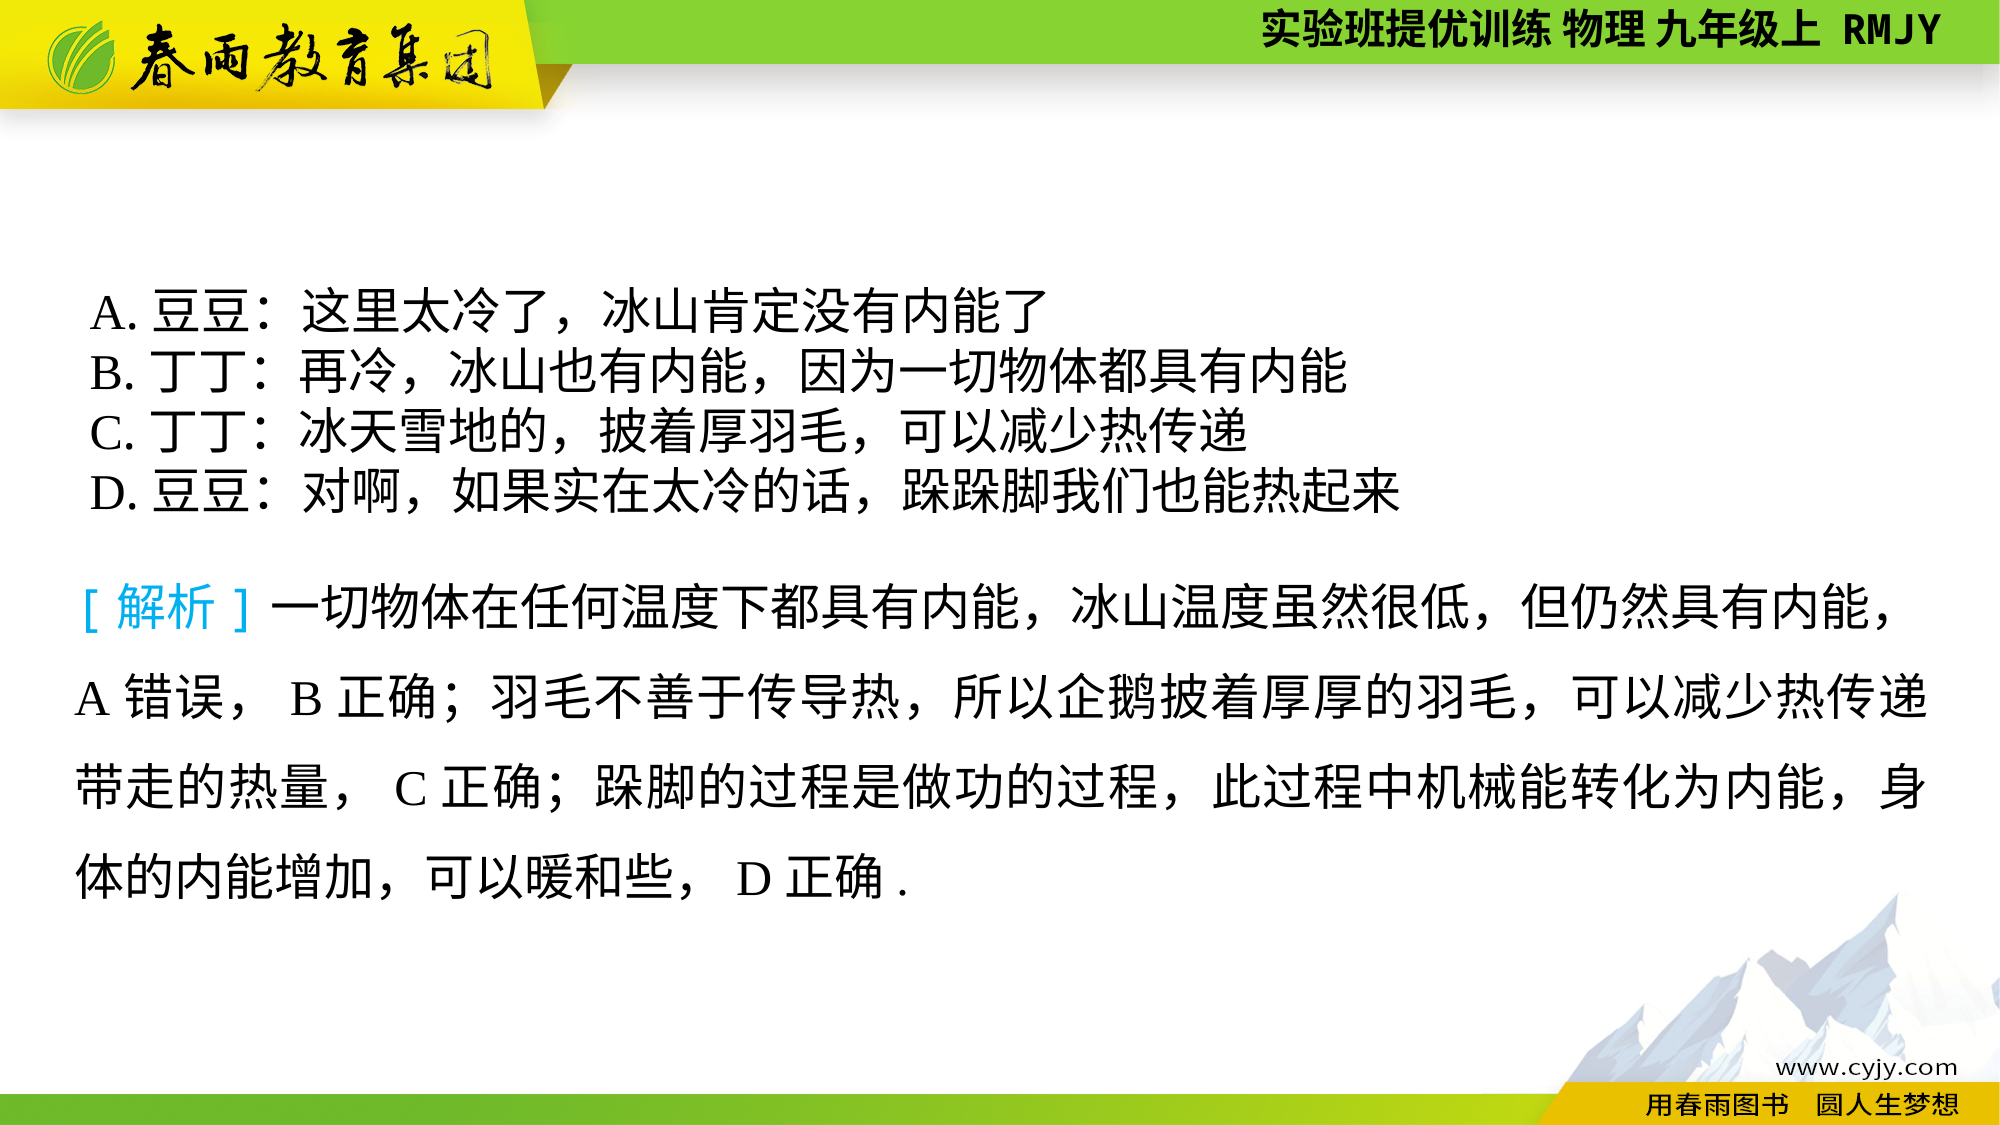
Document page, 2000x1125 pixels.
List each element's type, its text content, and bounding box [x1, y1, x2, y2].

picture [0, 0, 2000, 1125]
text_box A.豆豆：这里太冷了，冰山肯定没有内能了 B.丁丁：再冷，冰山也有内能，因为一切物体都具有内能 C.丁丁：冰天雪地的，披着厚羽毛，可以减少热传递 D.豆豆：对啊，如果实在太冷的话，跺跺脚我们也能热起来 [74, 272, 1910, 527]
list [解析]一切物体在任何温度下都具有内能，冰山温度虽然很低，但仍然具有内能，A错误，B正确；羽毛不善于传导热，所以企鹅披着厚厚的羽毛，可以减少热传递带走的热量，C正确；跺脚的过程是做功的过程，此过程中机械能转化为内能，身体的内能增加，可以暖和些，D正确. [59, 537, 1944, 905]
